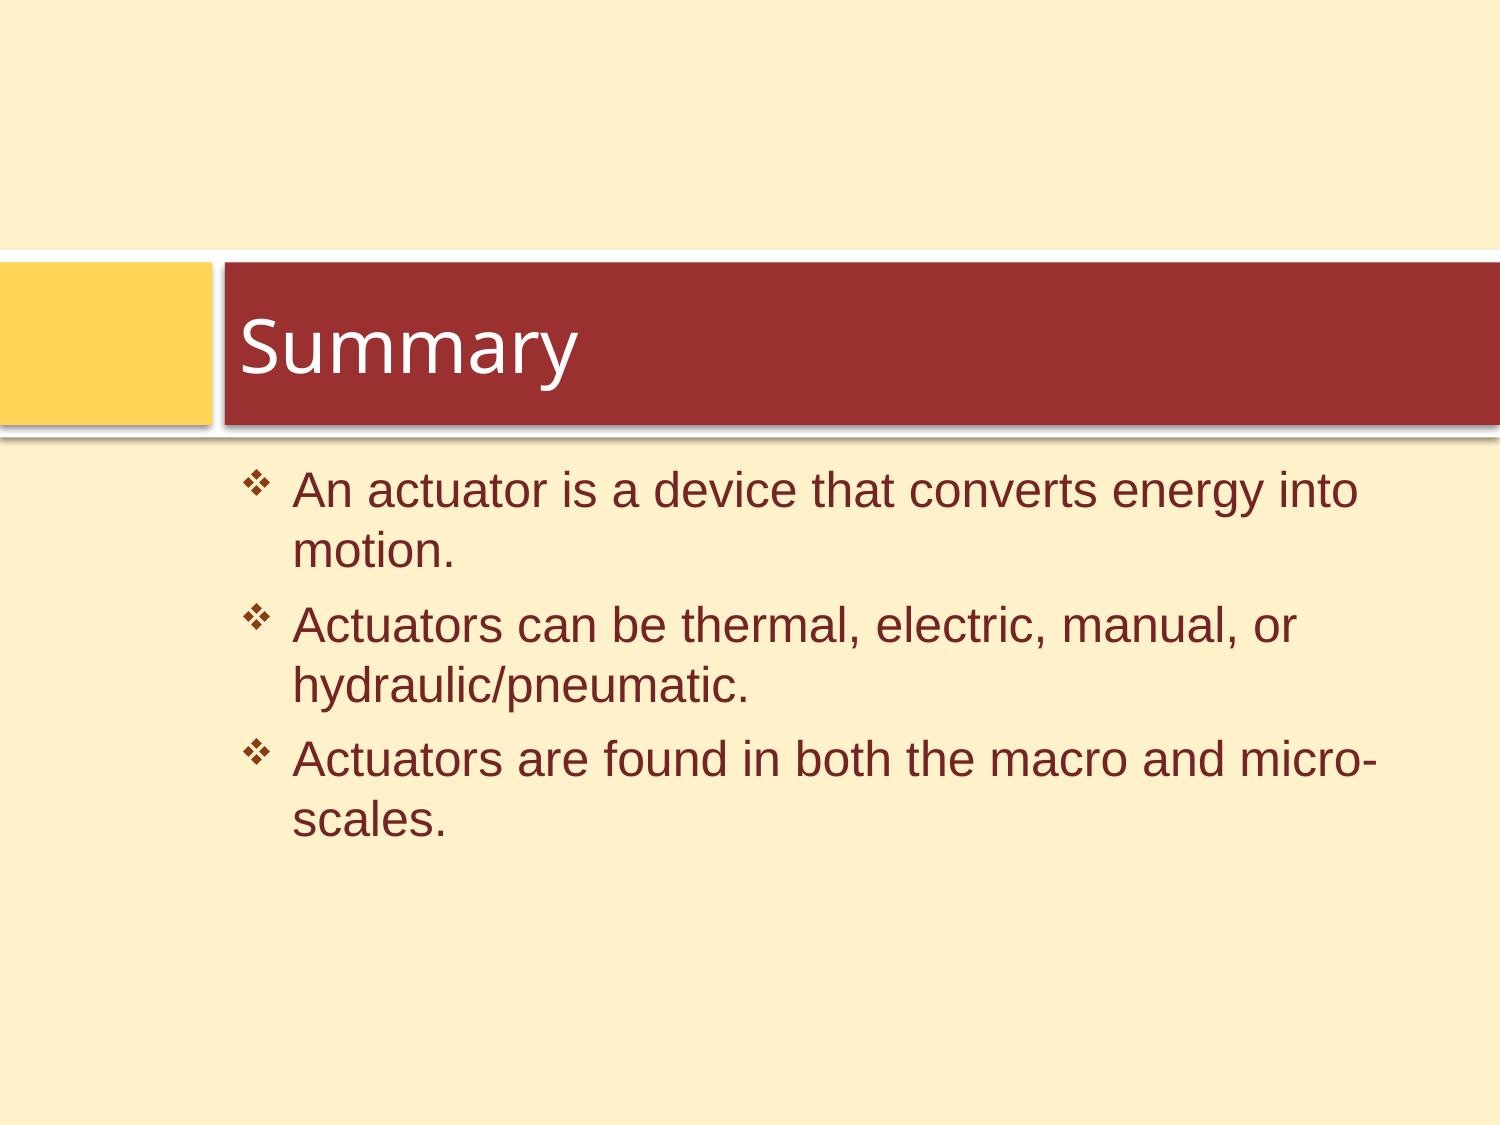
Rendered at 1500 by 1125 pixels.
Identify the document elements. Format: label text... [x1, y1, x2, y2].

title Summary [225, 262, 1475, 425]
list An actuator is a device that converts energy into motion. Actuators can be thermal, electric, manual, or hydraulic/pneumatic. Actuators are found in both the macro and micro-scales. [225, 450, 1469, 1091]
